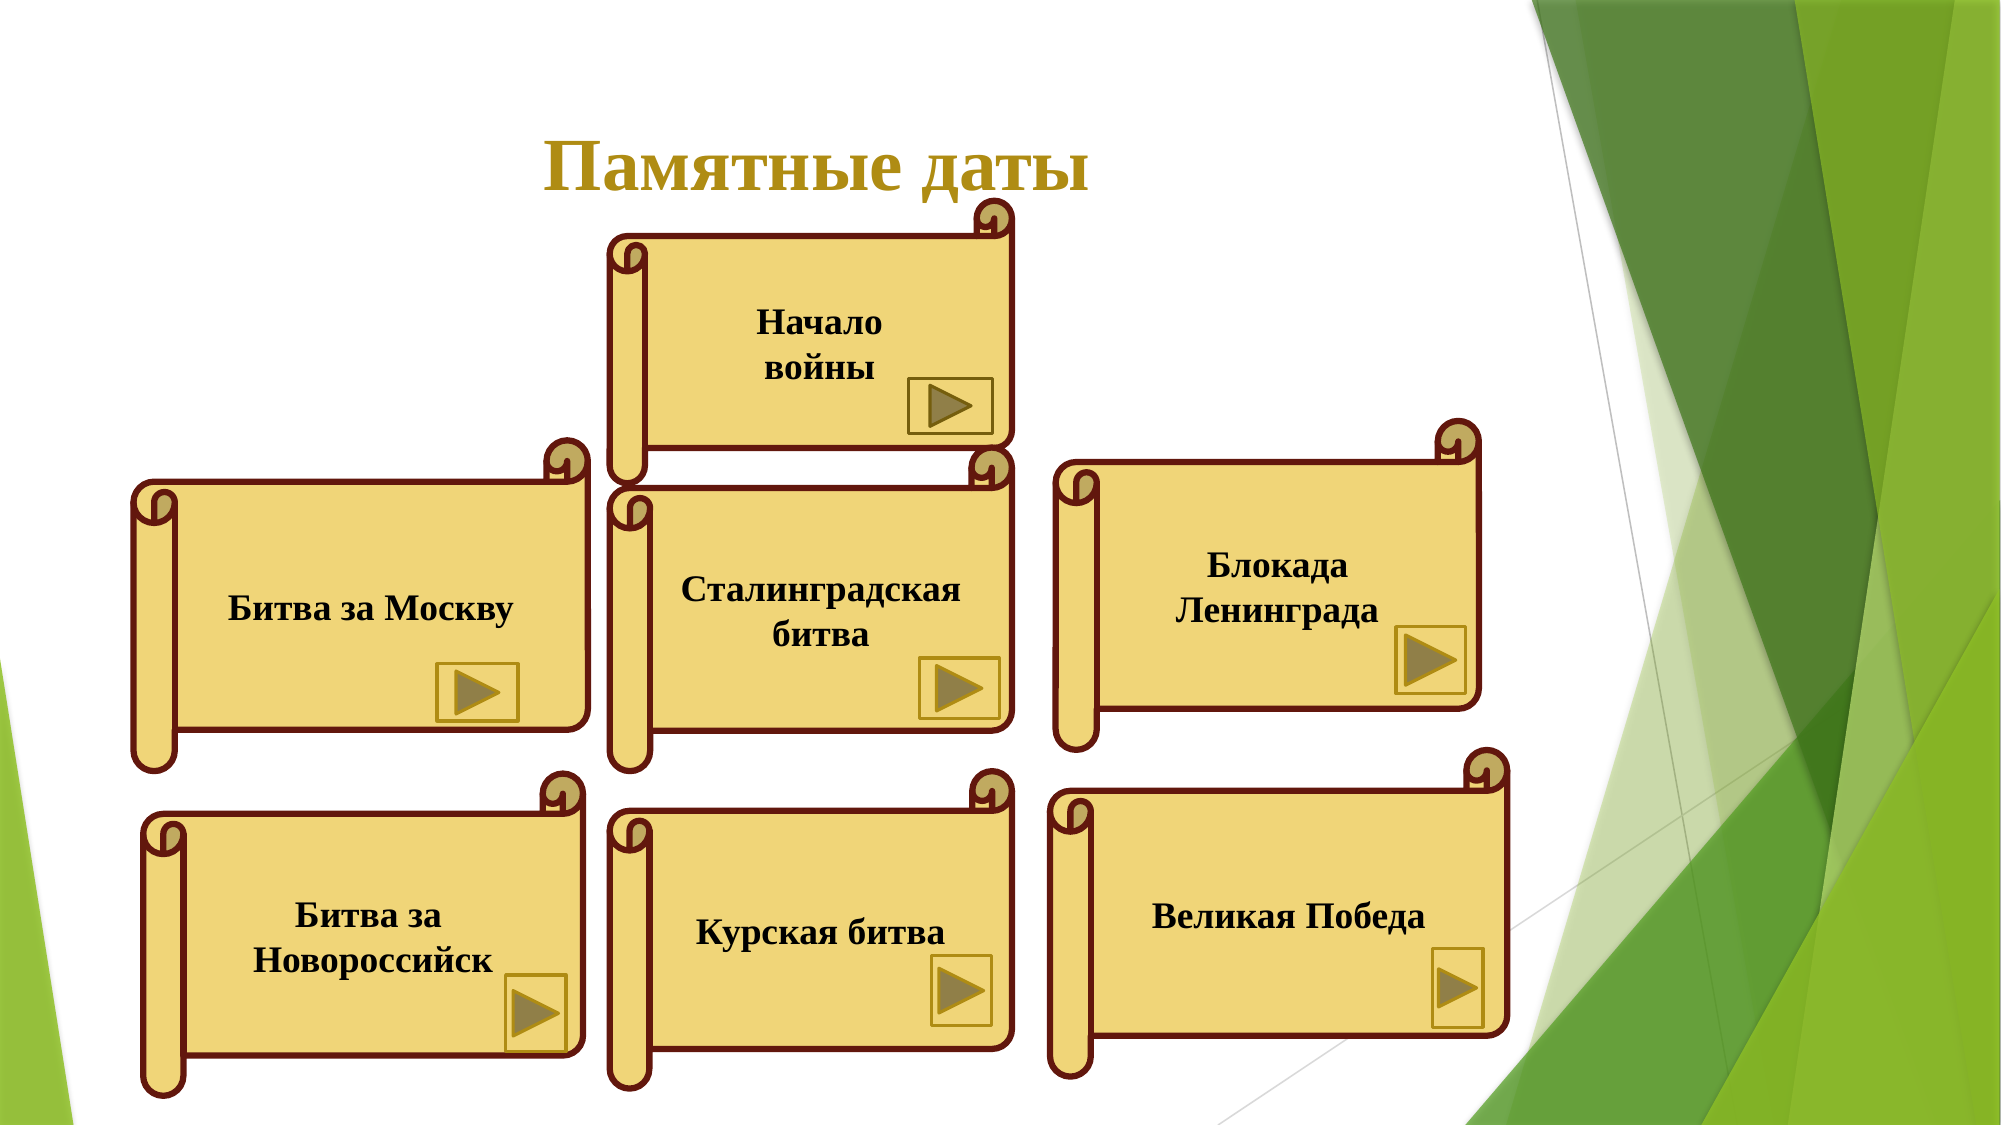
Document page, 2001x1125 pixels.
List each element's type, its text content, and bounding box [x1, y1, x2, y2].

text_box Курская битва [608, 769, 1014, 1091]
text_box Блокада Ленинграда [1054, 419, 1481, 752]
text_box [504, 973, 568, 1053]
text_box [1394, 625, 1467, 695]
text_box [907, 377, 994, 435]
text_box [918, 656, 1001, 720]
text_box [435, 662, 520, 723]
text_box Битва за Москву [131, 438, 590, 773]
text_box Начало войны [608, 199, 1014, 485]
text_box Битва за Новороссийск [141, 772, 585, 1098]
text_box Сталинградская битва [608, 445, 1014, 773]
text_box [930, 954, 993, 1027]
text_box Великая Победа [1048, 748, 1509, 1079]
text_box [1431, 947, 1485, 1029]
title Памятные даты [111, 99, 1522, 317]
